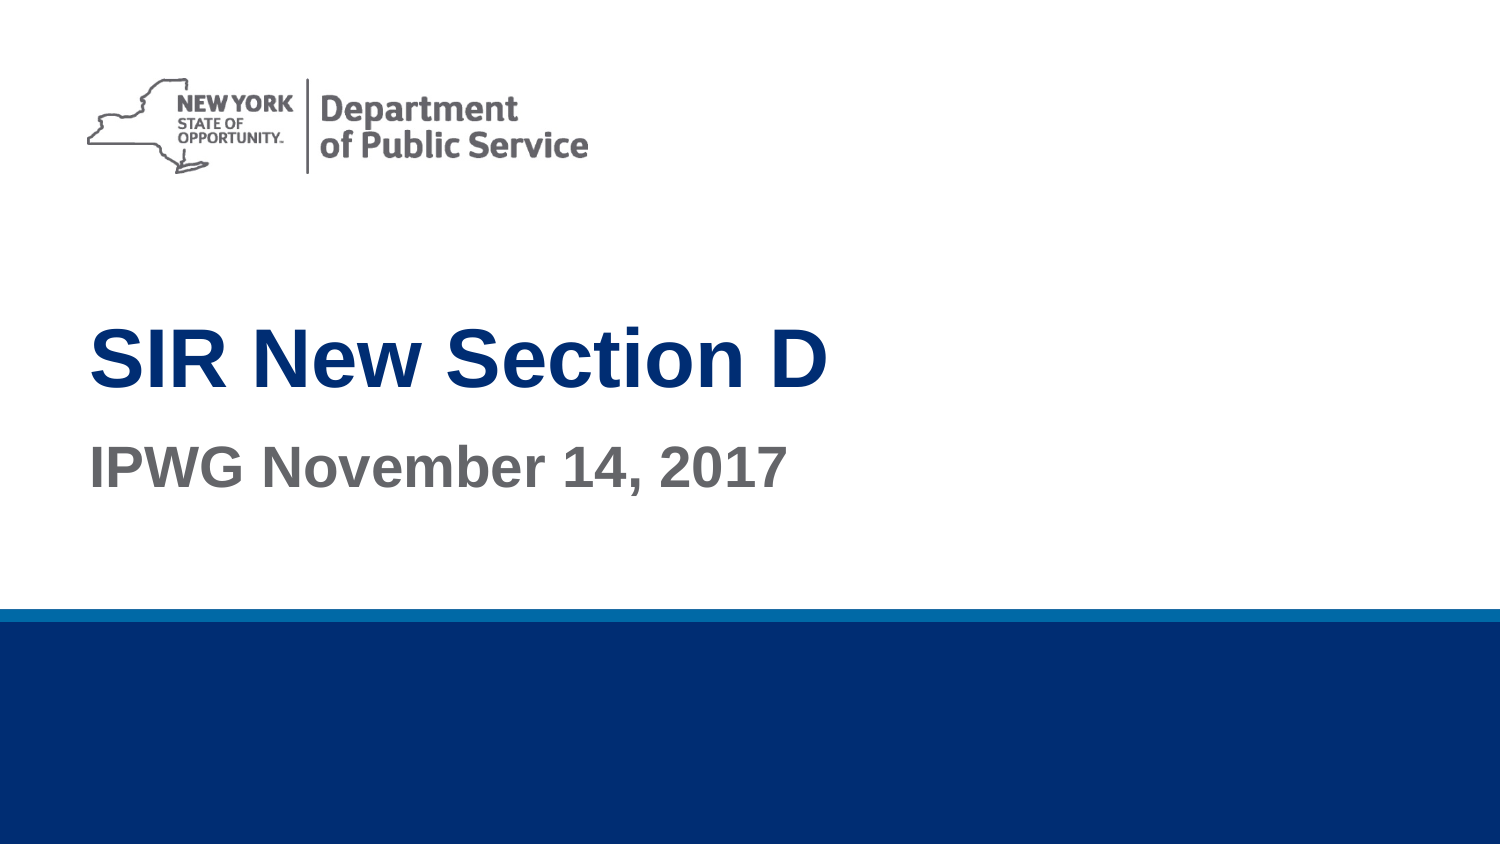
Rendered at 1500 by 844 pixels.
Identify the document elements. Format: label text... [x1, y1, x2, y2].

text_box SIR New Section D [74, 296, 1338, 412]
picture [87, 78, 588, 174]
text_box IPWG November 14, 2017 [75, 421, 1025, 507]
